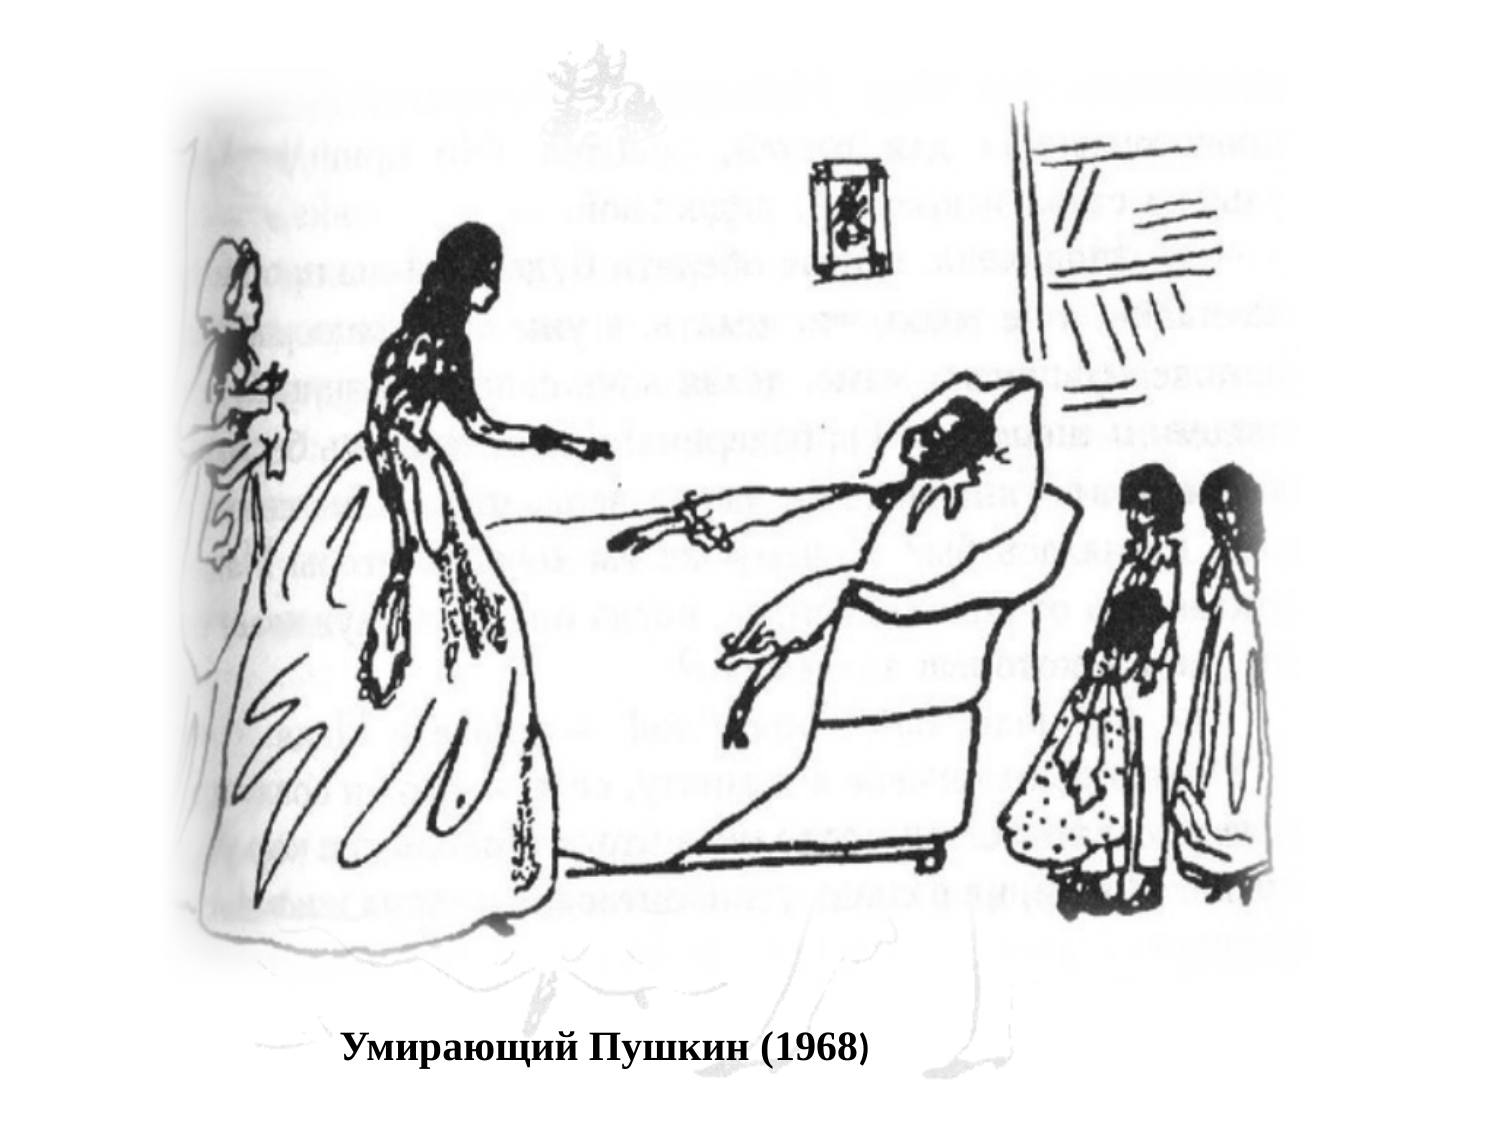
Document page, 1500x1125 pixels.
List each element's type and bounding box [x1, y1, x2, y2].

picture [159, 0, 1318, 1125]
